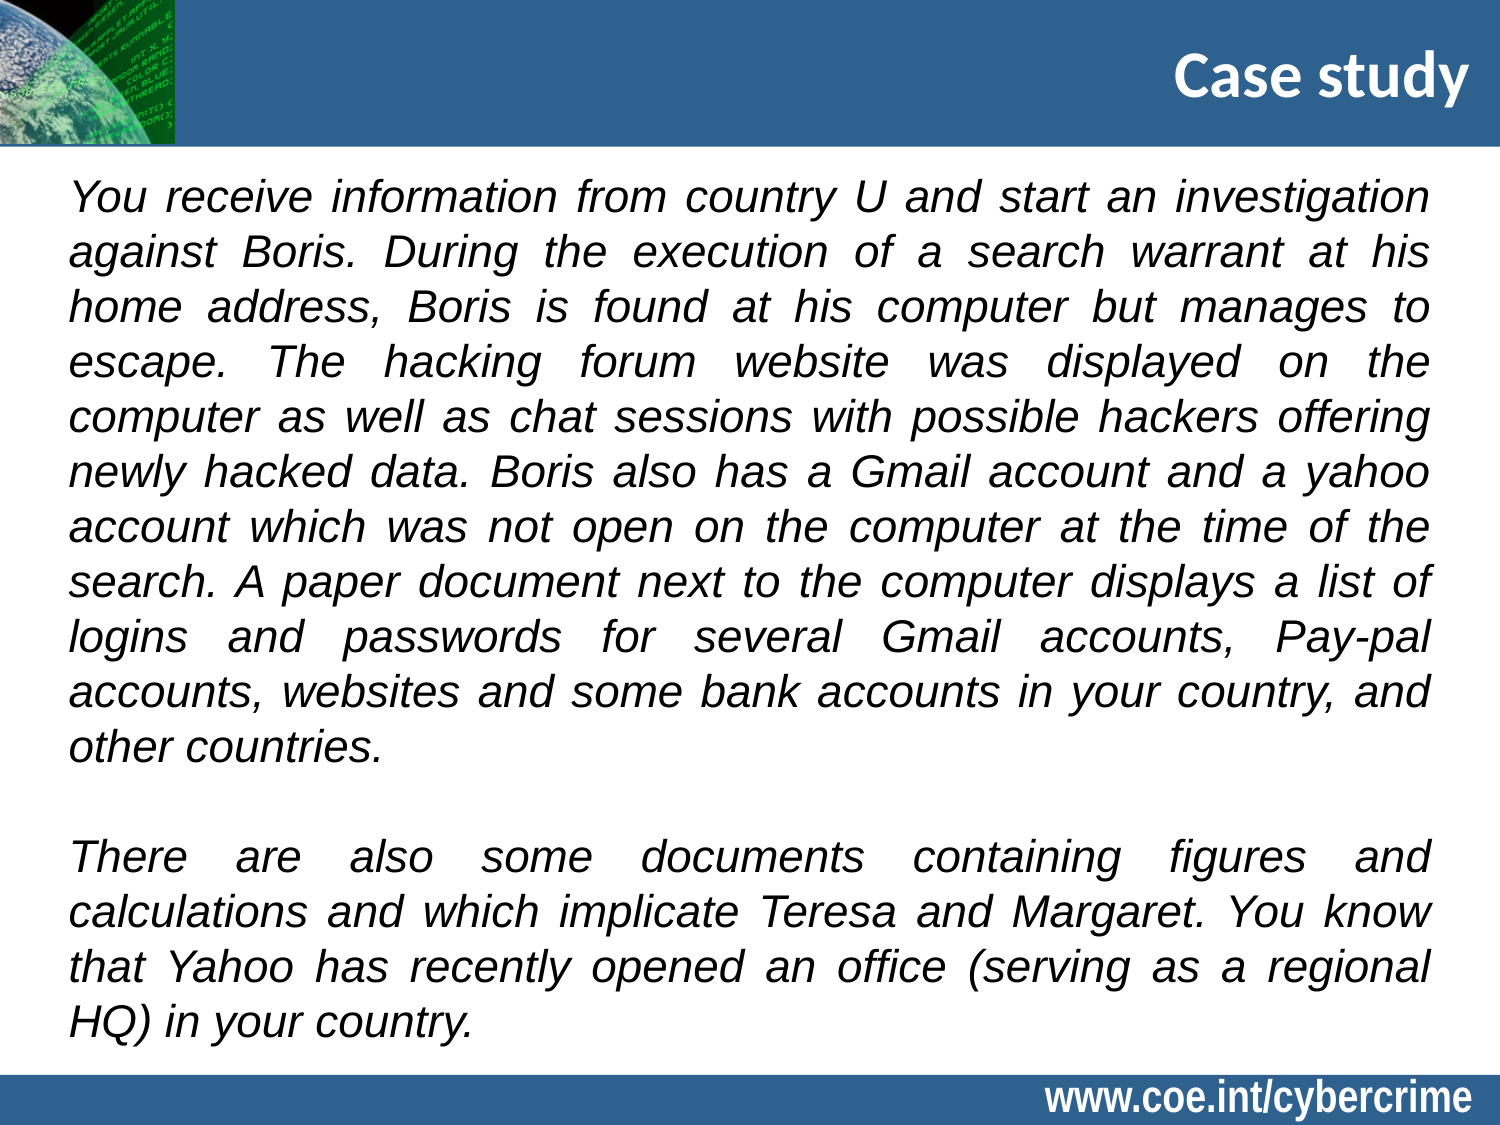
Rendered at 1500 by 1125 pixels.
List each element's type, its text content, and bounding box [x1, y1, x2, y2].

text_box You receive information from country U and start an investigation against Boris. During the execution of a search warrant at his home address, Boris is found at his computer but manages to escape. The hacking forum website was displayed on the computer as well as chat sessions with possible hackers offering newly hacked data. Boris also has a Gmail account and a yahoo account which was not open on the computer at the time of the search. A paper document next to the computer displays a list of logins and passwords for several Gmail accounts, Pay-pal accounts, websites and some bank accounts in your country, and other countries. There are also some documents containing figures and calculations and which implicate Teresa and Margaret. You know that Yahoo has recently opened an office (serving as a regional HQ) in your country. [53, 159, 1447, 1054]
text_box www.coe.int/cybercrime [1030, 1059, 1500, 1125]
text_box [0, 1073, 1030, 1125]
text_box Case study [177, 0, 1500, 149]
picture [0, 0, 175, 144]
